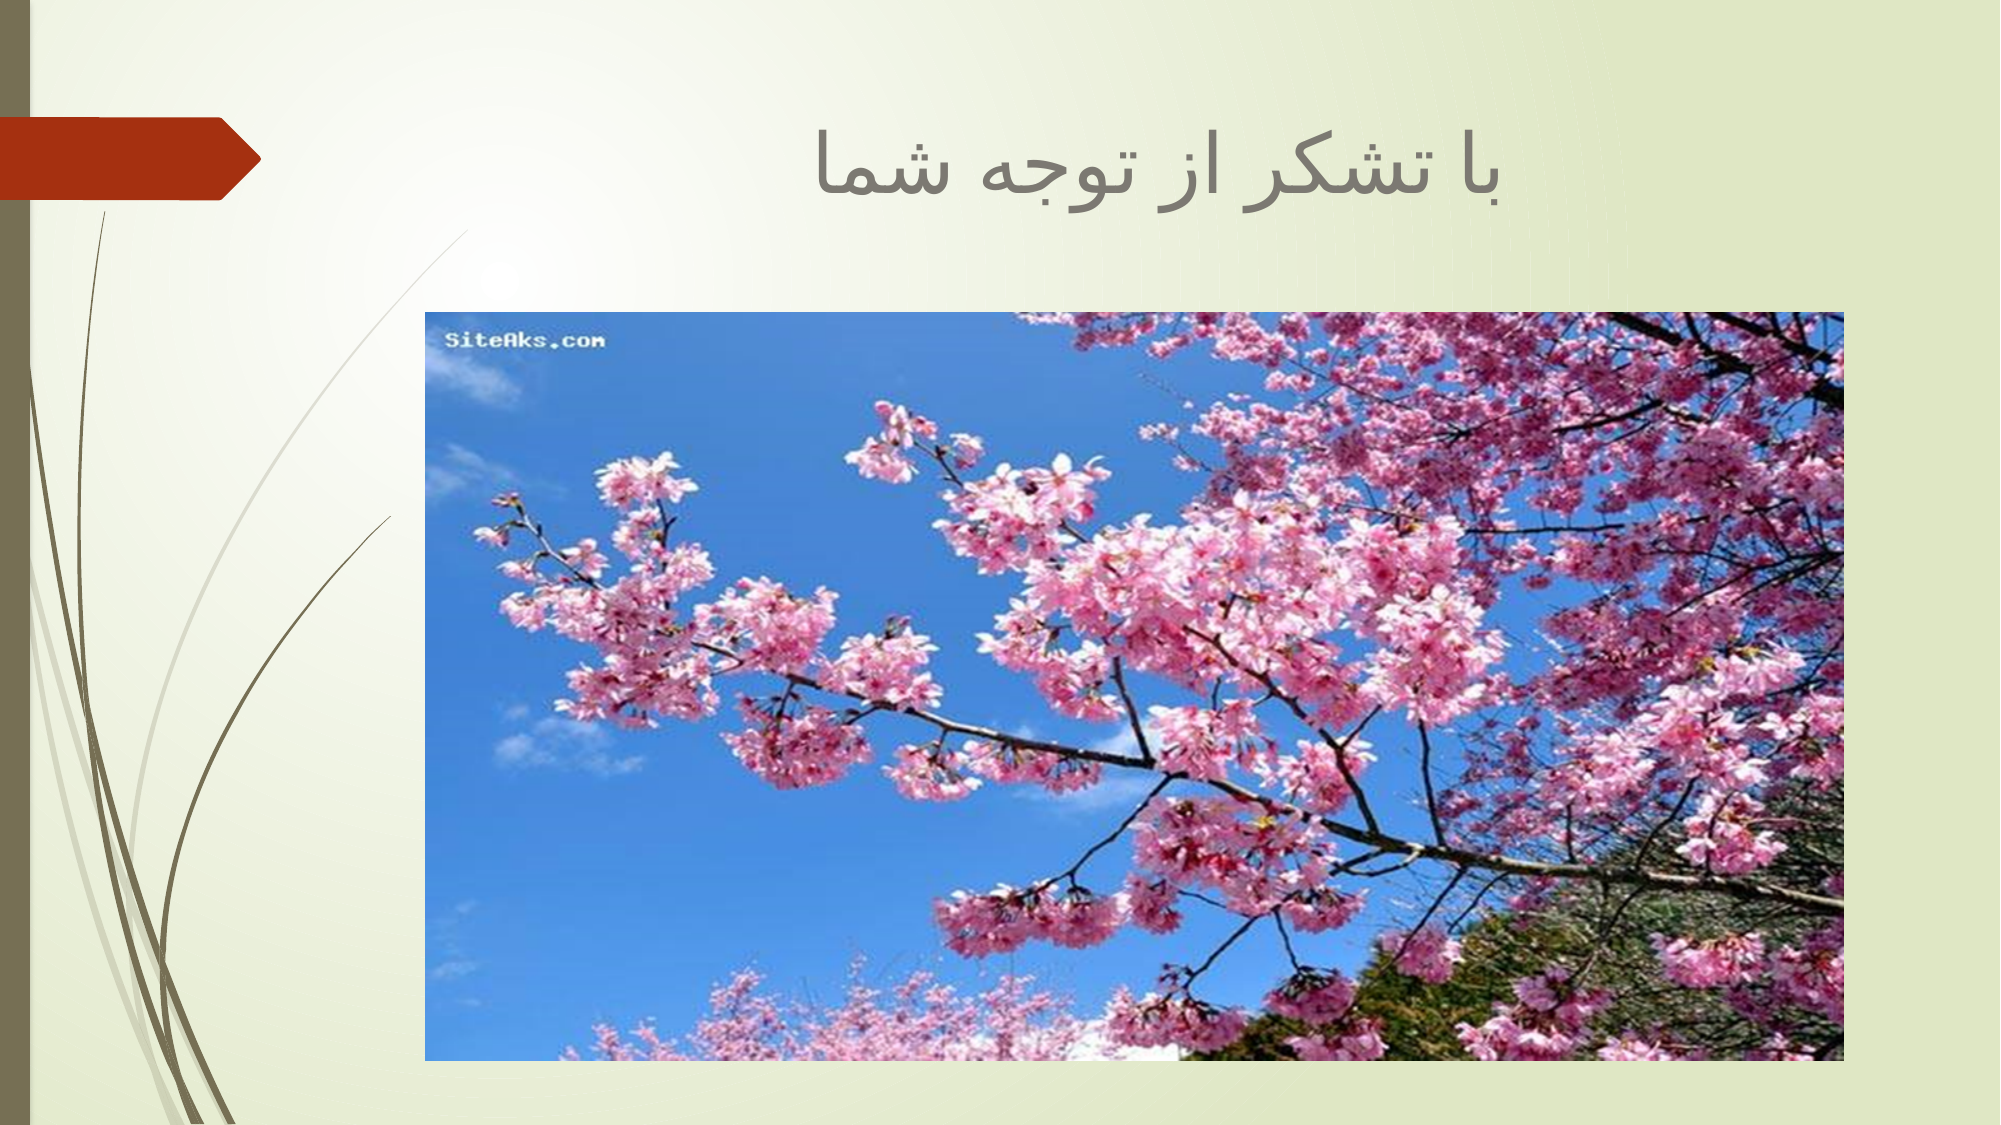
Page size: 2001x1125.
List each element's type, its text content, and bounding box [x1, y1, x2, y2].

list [425, 312, 1844, 1062]
title با تشکر از توجه شما [425, 102, 1888, 313]
